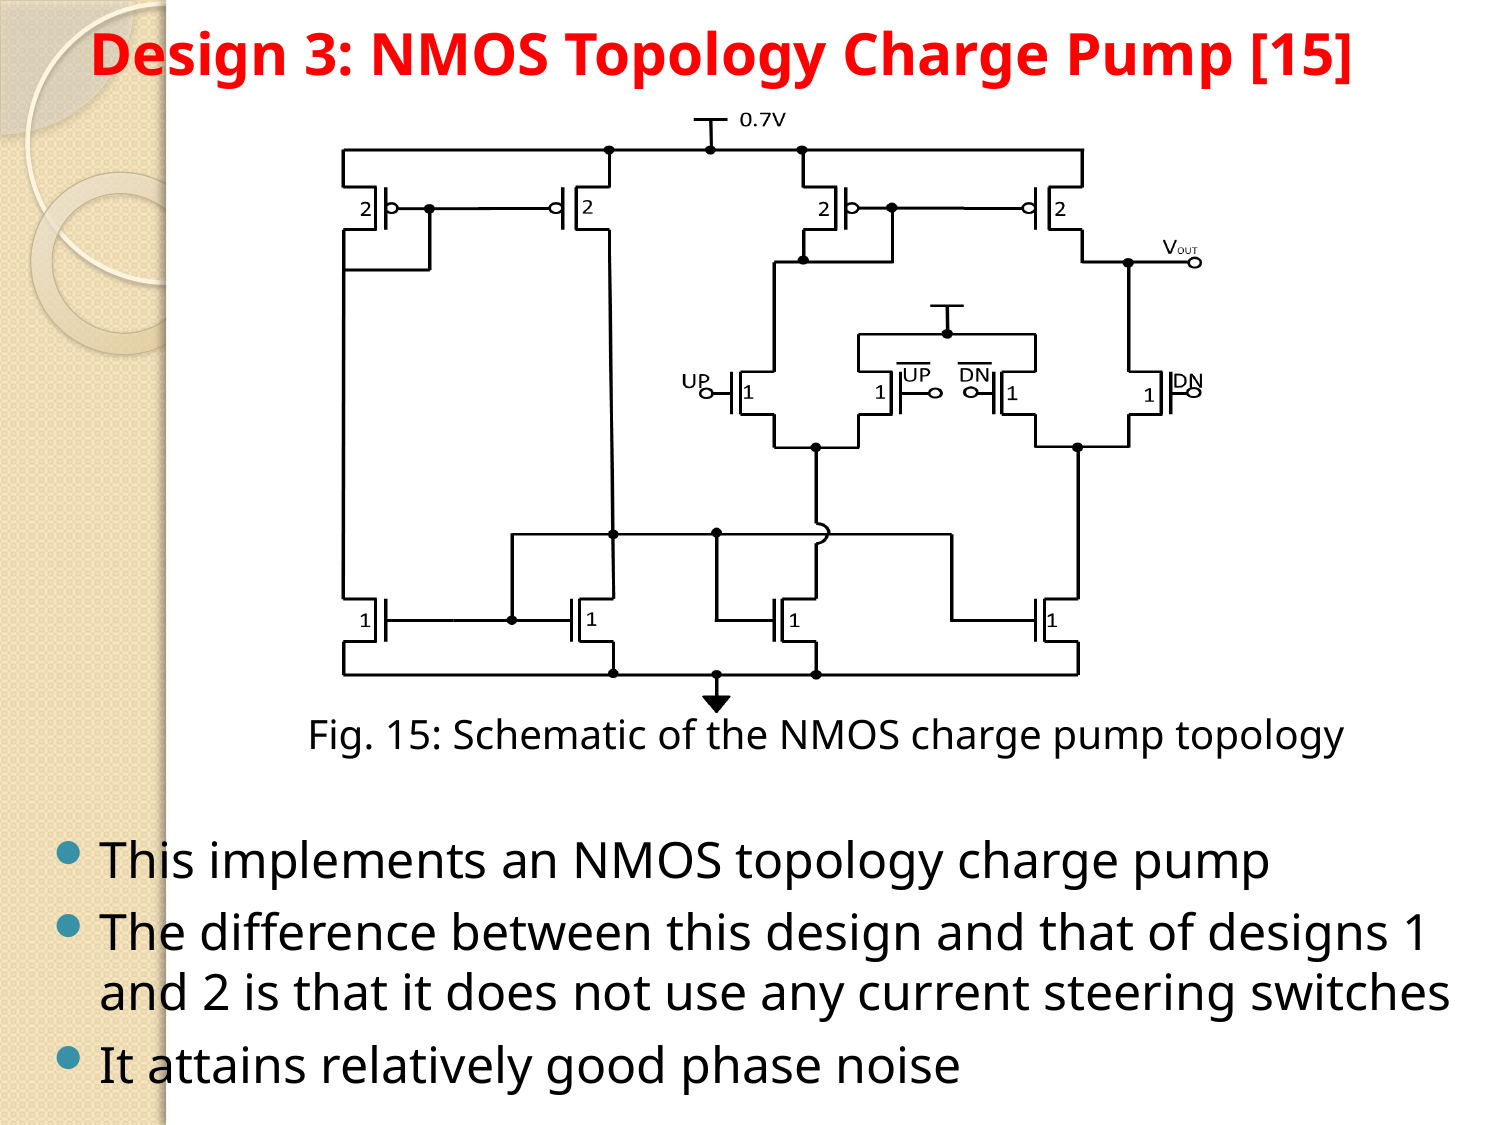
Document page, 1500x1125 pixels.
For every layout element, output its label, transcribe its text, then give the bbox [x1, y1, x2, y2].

list This implements an NMOS topology charge pump The difference between this design and that of designs 1 and 2 is that it does not use any current steering switches It attains relatively good phase noise [24, 99, 1475, 1113]
title Design 3: NMOS Topology Charge Pump [15] [75, 4, 1425, 99]
picture [274, 99, 1220, 724]
text_box Fig. 15: Schematic of the NMOS charge pump topology [275, 701, 1375, 771]
